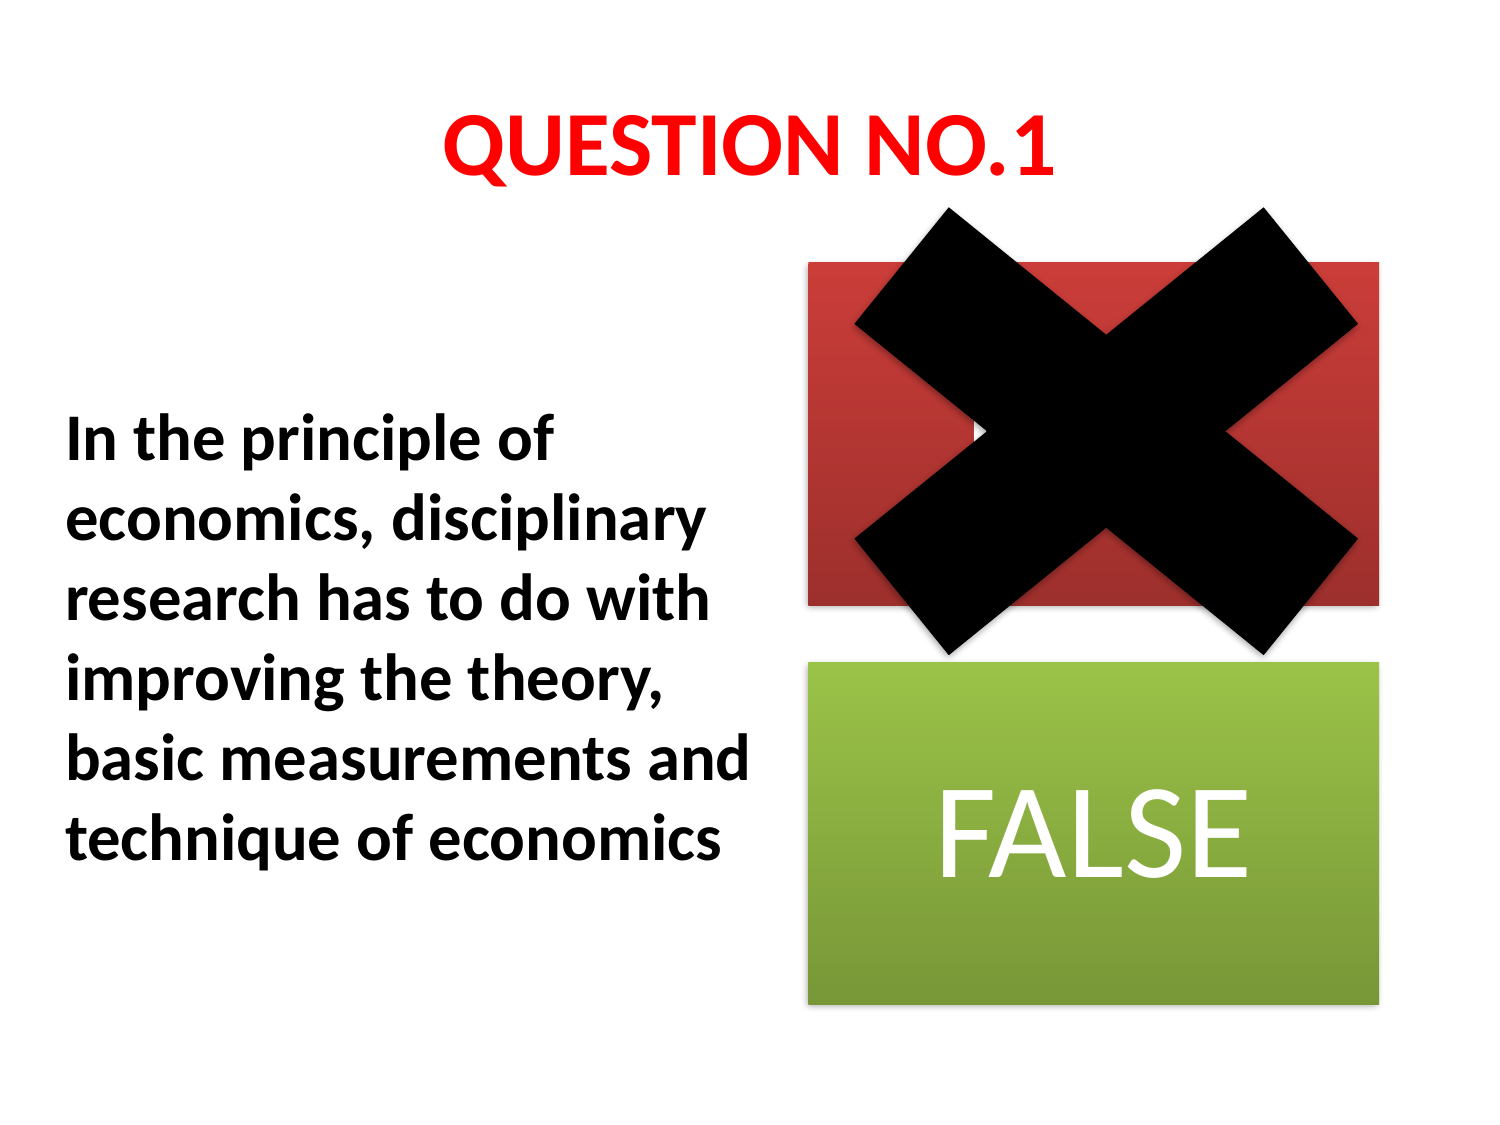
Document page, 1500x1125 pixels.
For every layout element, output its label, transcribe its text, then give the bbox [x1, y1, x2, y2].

text_box [906, 207, 1014, 260]
text_box [1198, 207, 1307, 260]
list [762, 262, 1426, 1006]
title QUESTION NO.1 [74, 44, 1426, 233]
list In the principle of economics, disciplinary research has to do with improving the theory, basic measurements and technique of economics [49, 262, 760, 1006]
